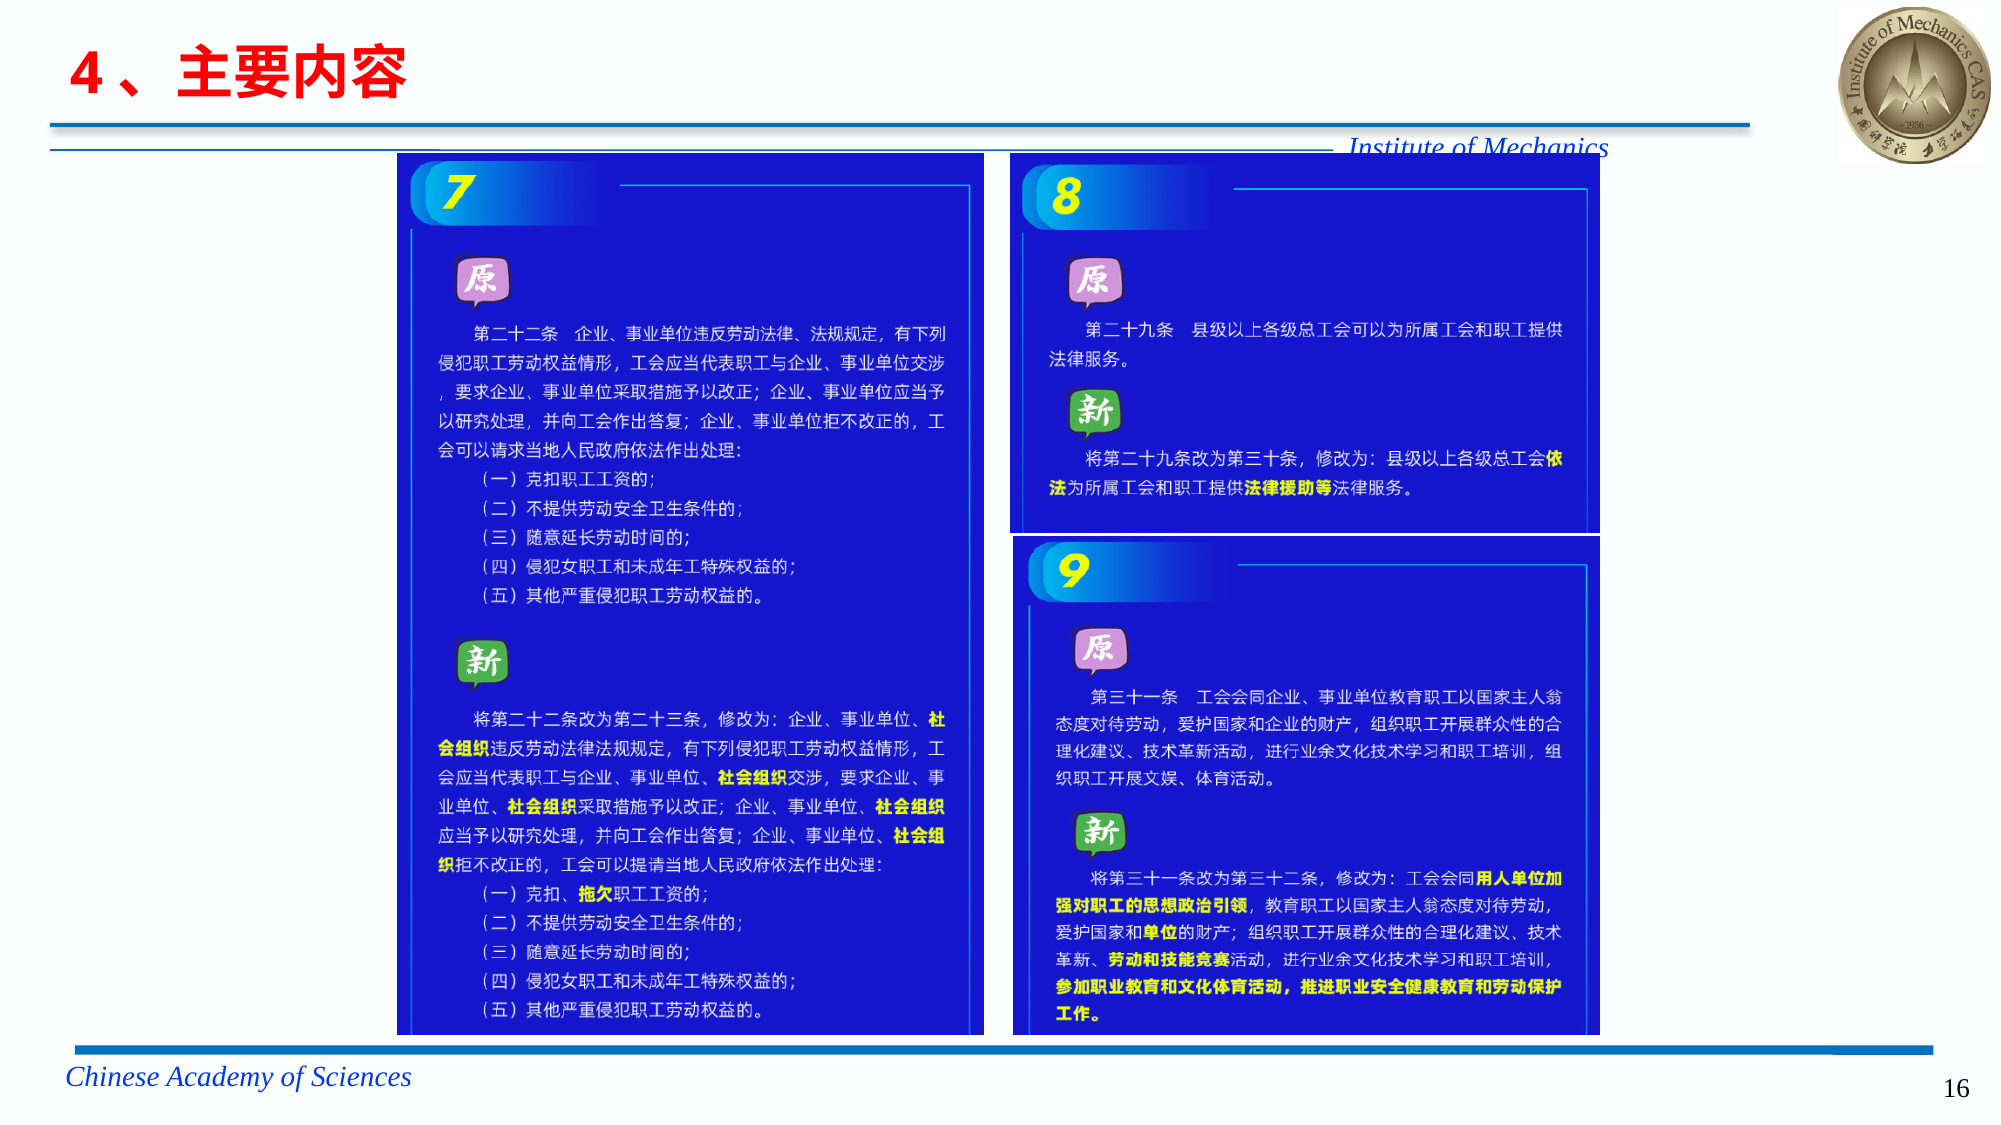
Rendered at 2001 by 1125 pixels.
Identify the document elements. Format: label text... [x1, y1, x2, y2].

picture [1838, 6, 1991, 164]
picture [397, 153, 985, 1036]
text_box 4、主要内容 [54, 27, 1829, 113]
picture [1013, 536, 1600, 1036]
slide_number 16 [1516, 1063, 1984, 1125]
picture [1010, 153, 1600, 533]
